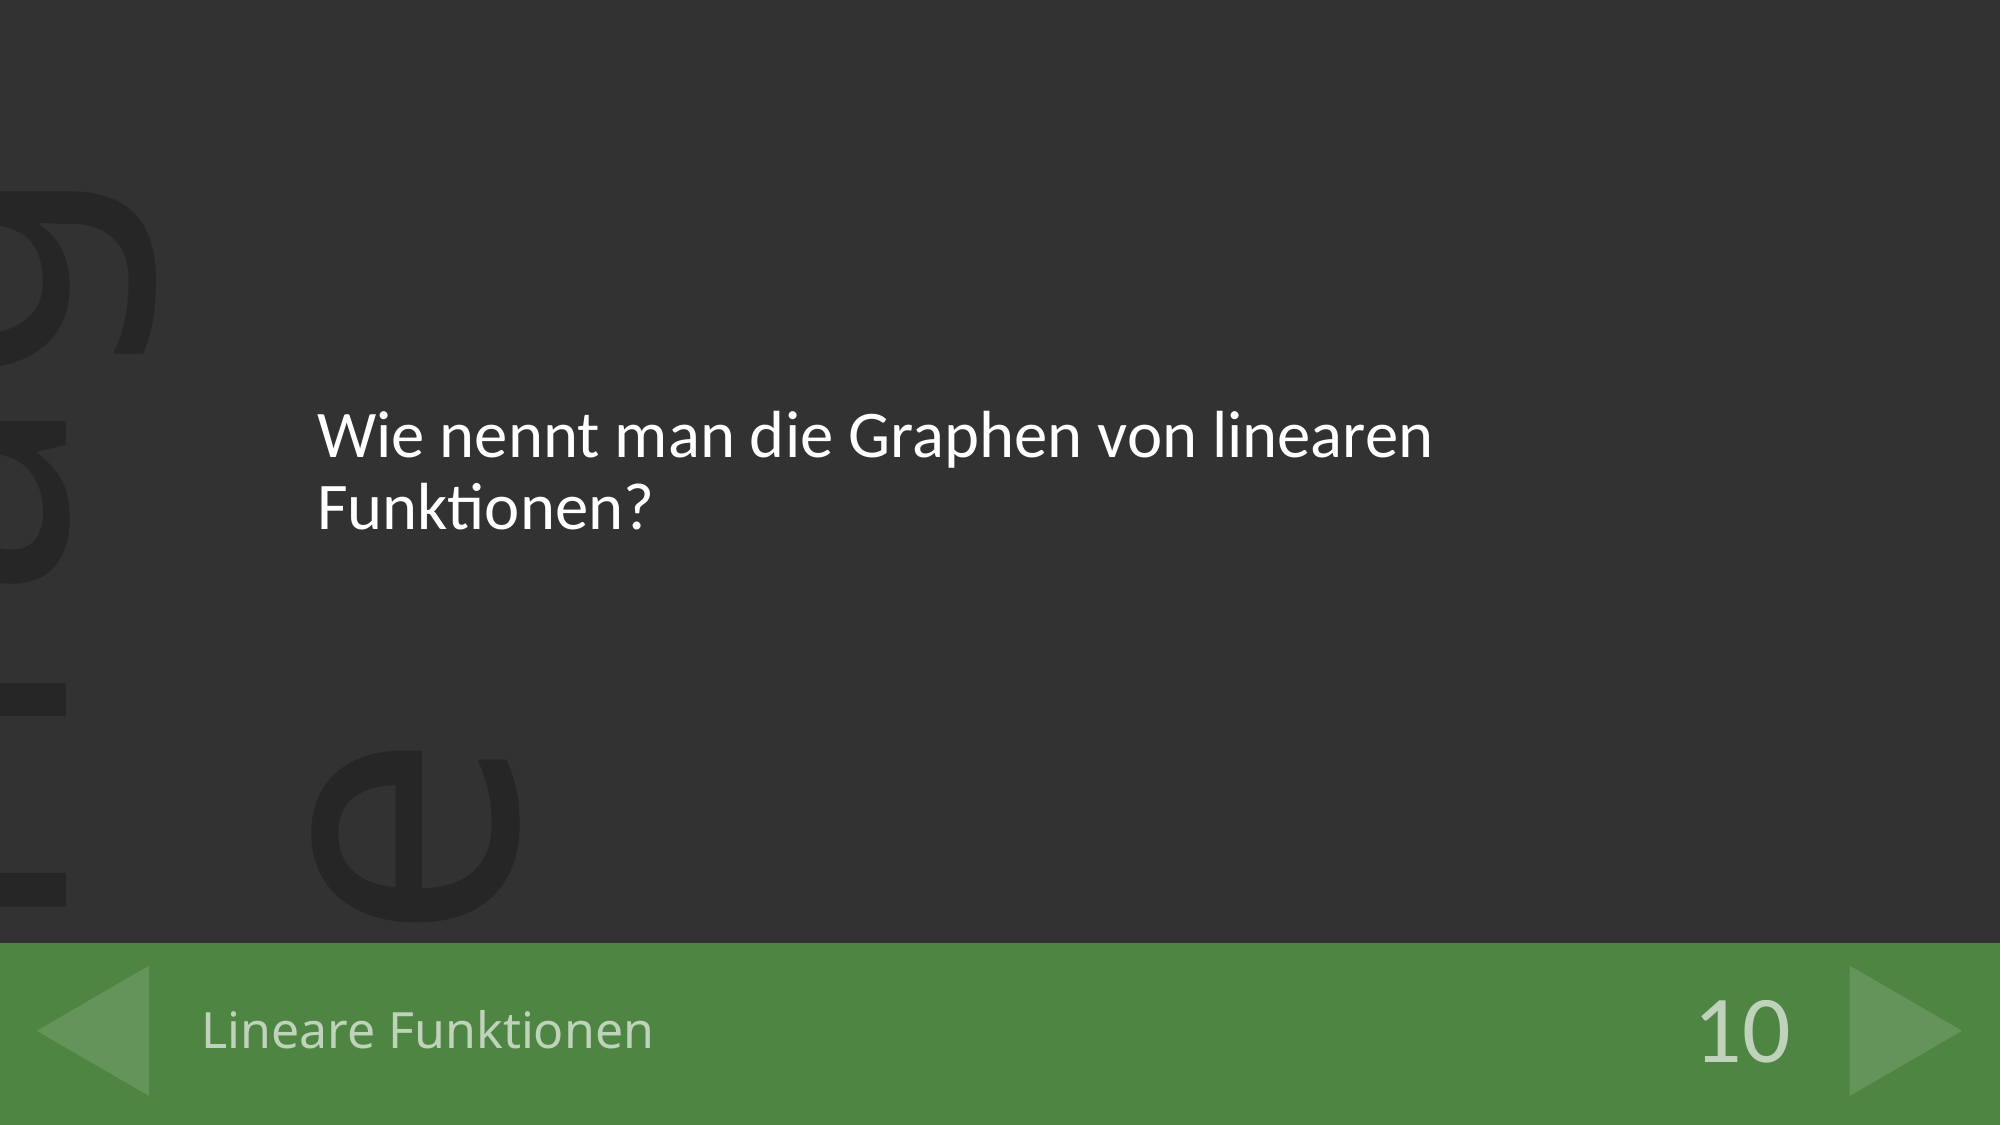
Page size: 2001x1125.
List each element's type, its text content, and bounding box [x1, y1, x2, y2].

list Wie nennt man die Graphen von linearen Funktionen? [302, 307, 1760, 636]
title Lineare Funktionen [185, 967, 1494, 1097]
list 10 [1494, 967, 1806, 1097]
